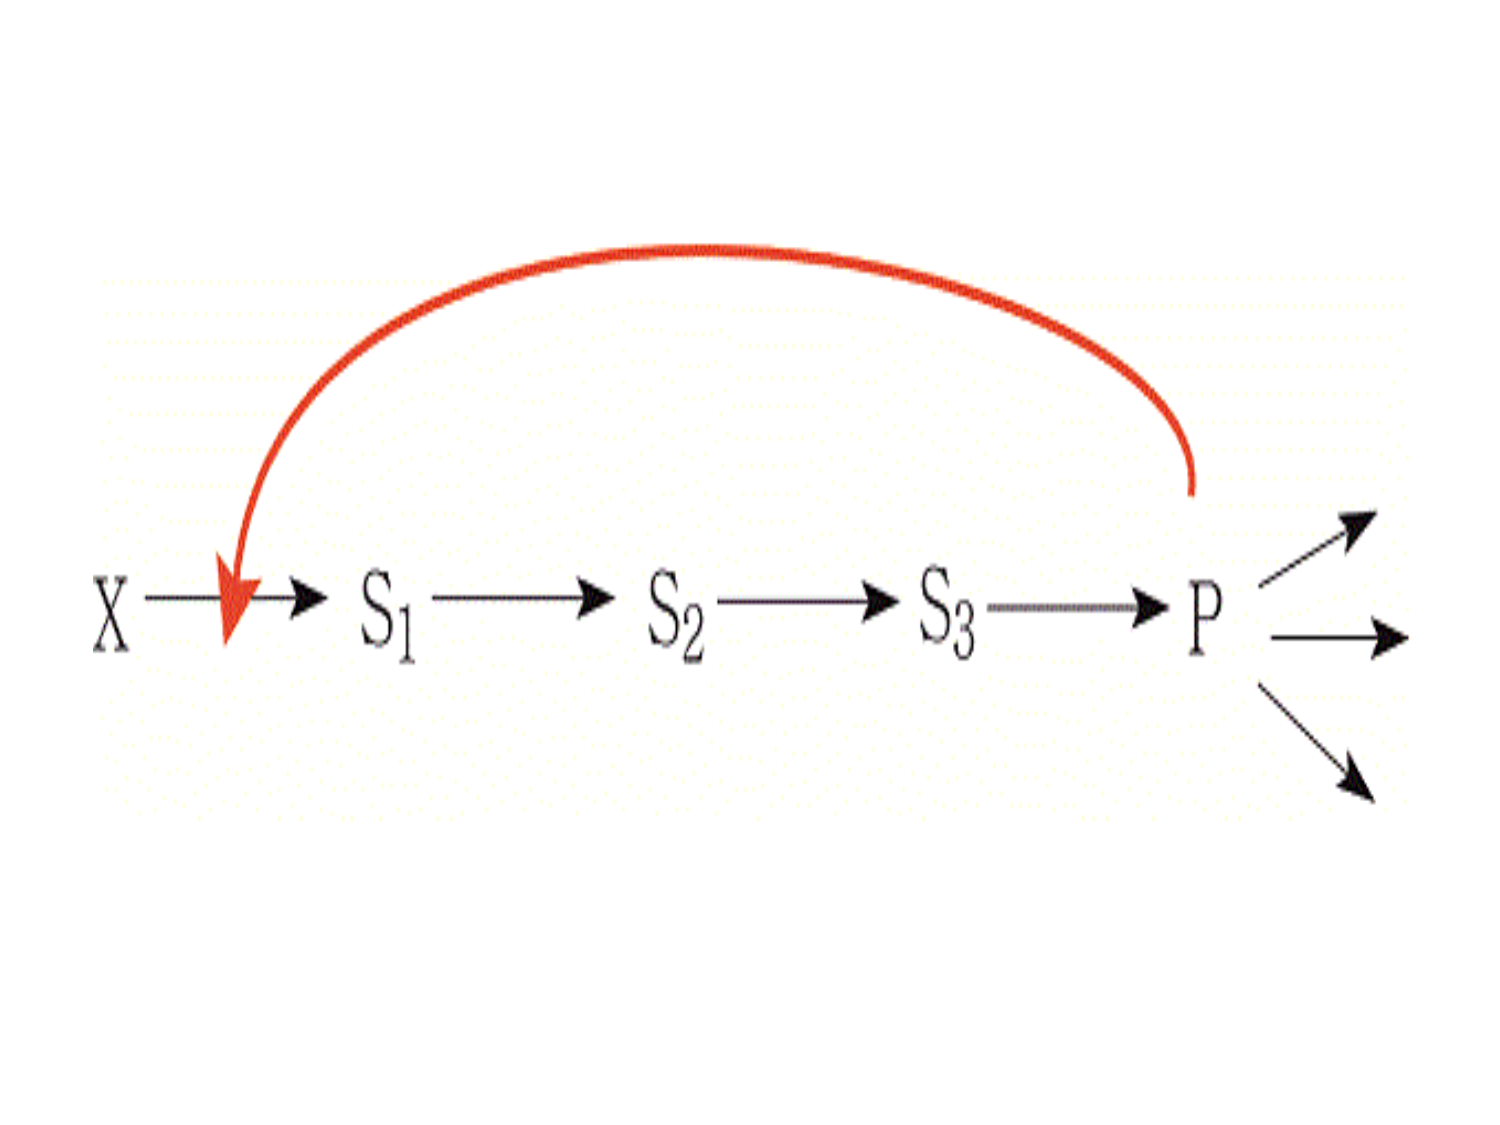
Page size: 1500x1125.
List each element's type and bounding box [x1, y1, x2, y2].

picture [93, 222, 1419, 821]
